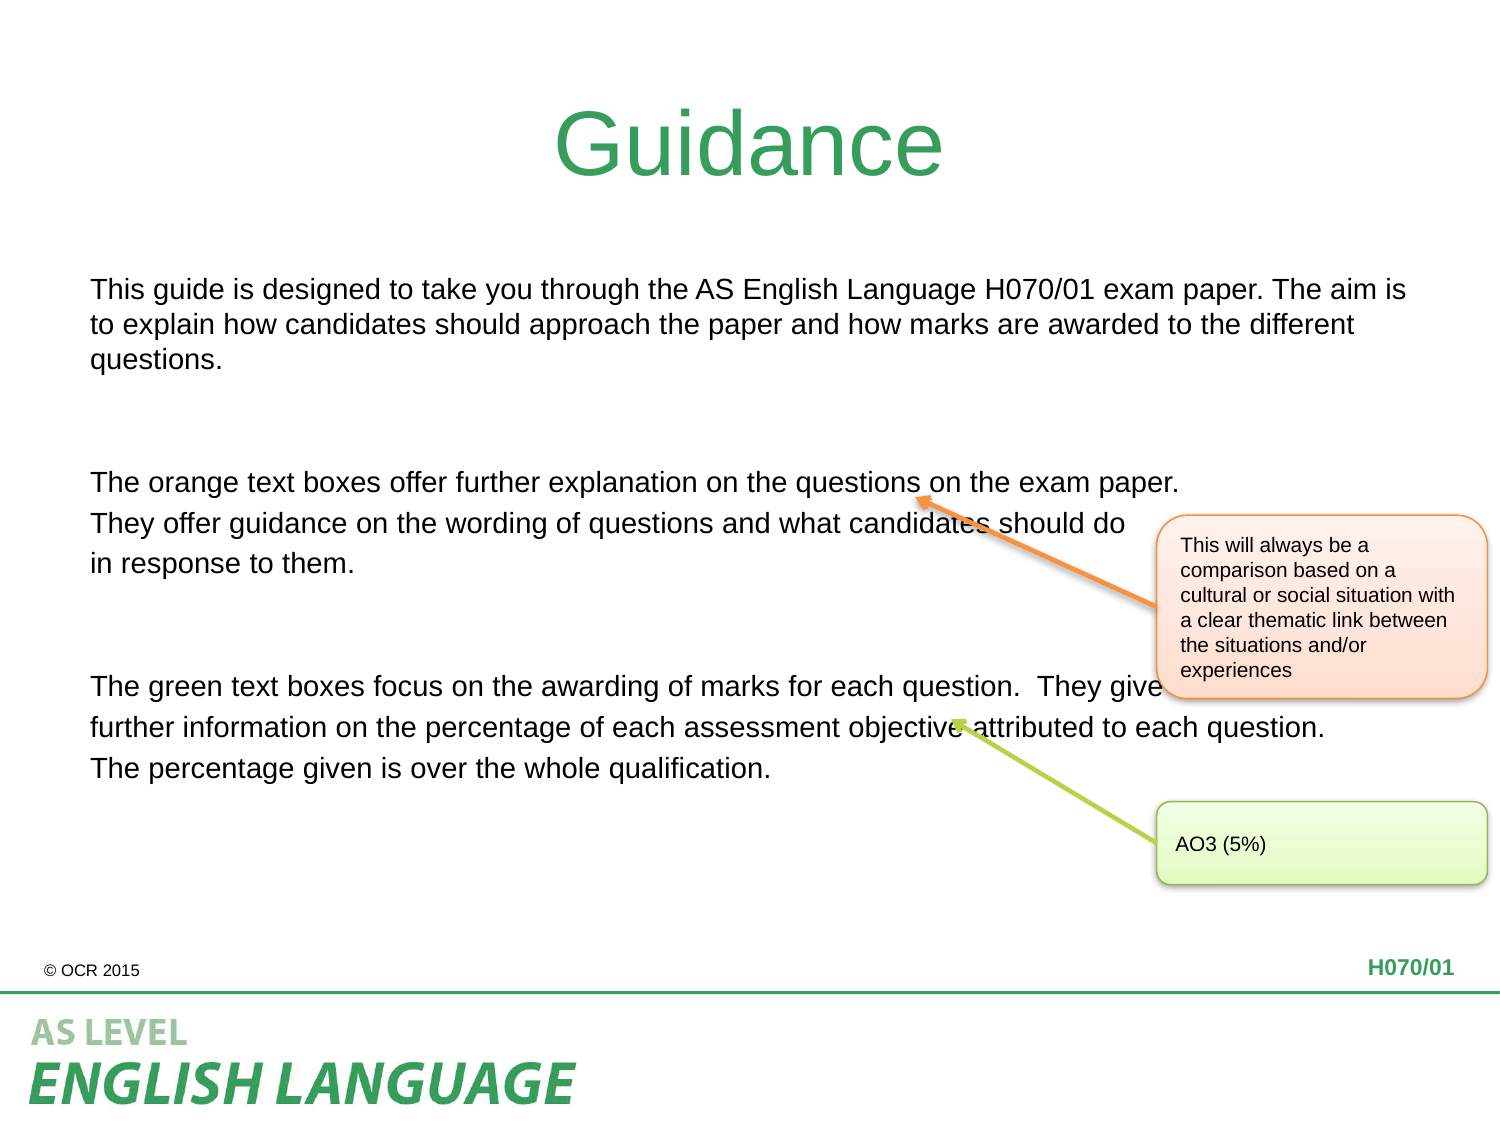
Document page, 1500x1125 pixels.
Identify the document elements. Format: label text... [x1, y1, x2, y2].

text_box AO3 (5%) [1155, 800, 1489, 886]
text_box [915, 497, 1157, 608]
text_box This will always be a comparison based on a cultural or social situation with a clear thematic link between the situations and/or experiences [1155, 514, 1489, 700]
title Guidance [75, 45, 1425, 233]
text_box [950, 719, 1157, 844]
picture [0, 991, 1500, 1125]
list This guide is designed to take you through the AS English Language H070/01 exam paper. The aim is to explain how candidates should approach the paper and how marks are awarded to the different questions. The orange text boxes offer further explanation on the questions on the exam paper. They offer guidance on the wording of questions and what candidates should do in response to them. The green text boxes focus on the awarding of marks for each question. They give further information on the percentage of each assessment objective attributed to each question. The percentage given is over the whole qualification. [75, 262, 1425, 965]
